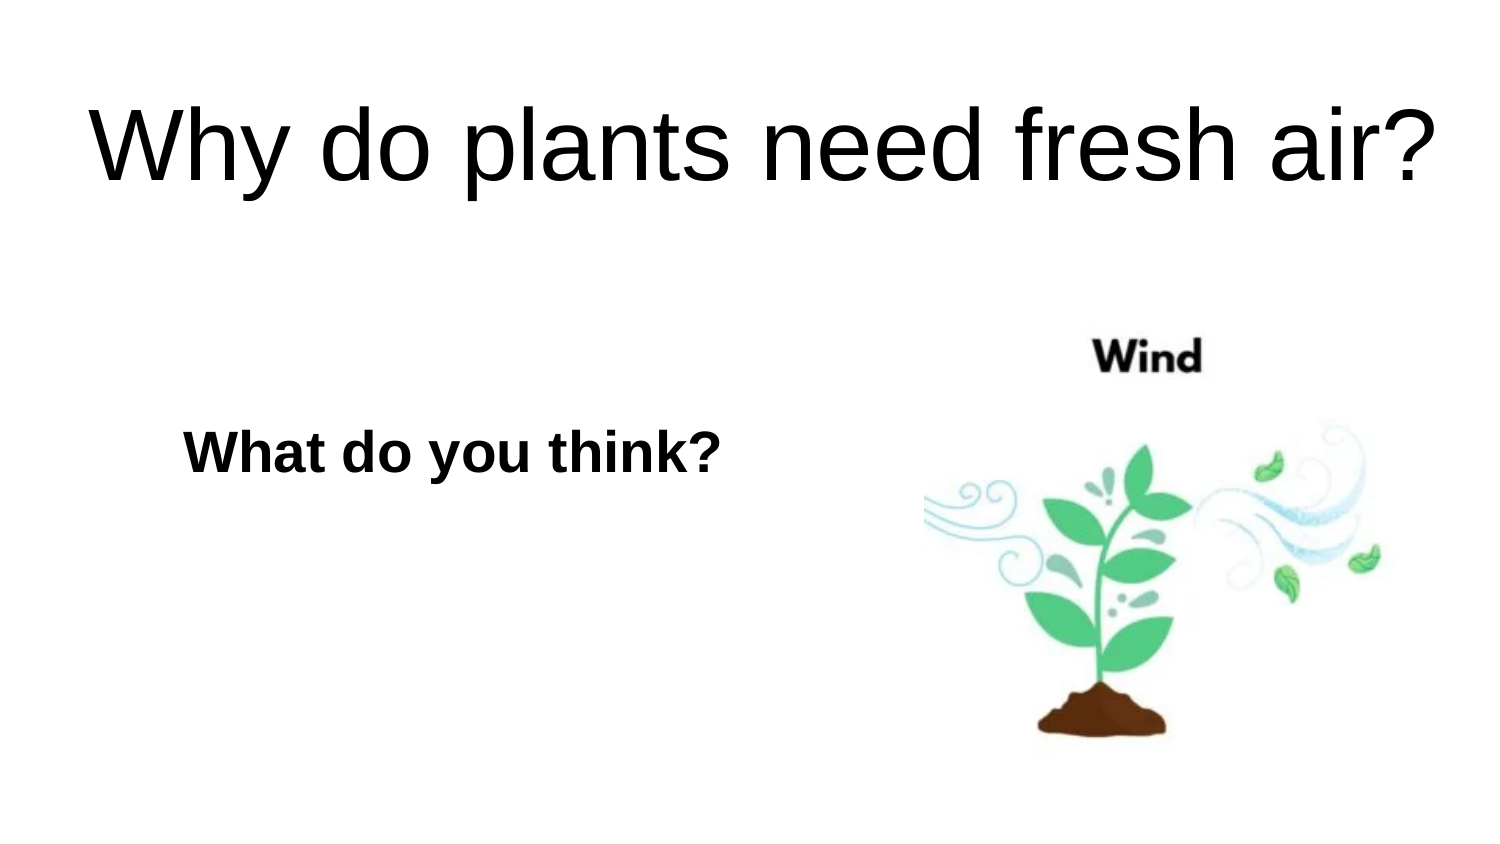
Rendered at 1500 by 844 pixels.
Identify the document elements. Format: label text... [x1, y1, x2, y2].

subtitle What do you think? [10, 405, 897, 535]
title Why do plants need fresh air? [64, 44, 1463, 218]
picture [924, 305, 1394, 775]
